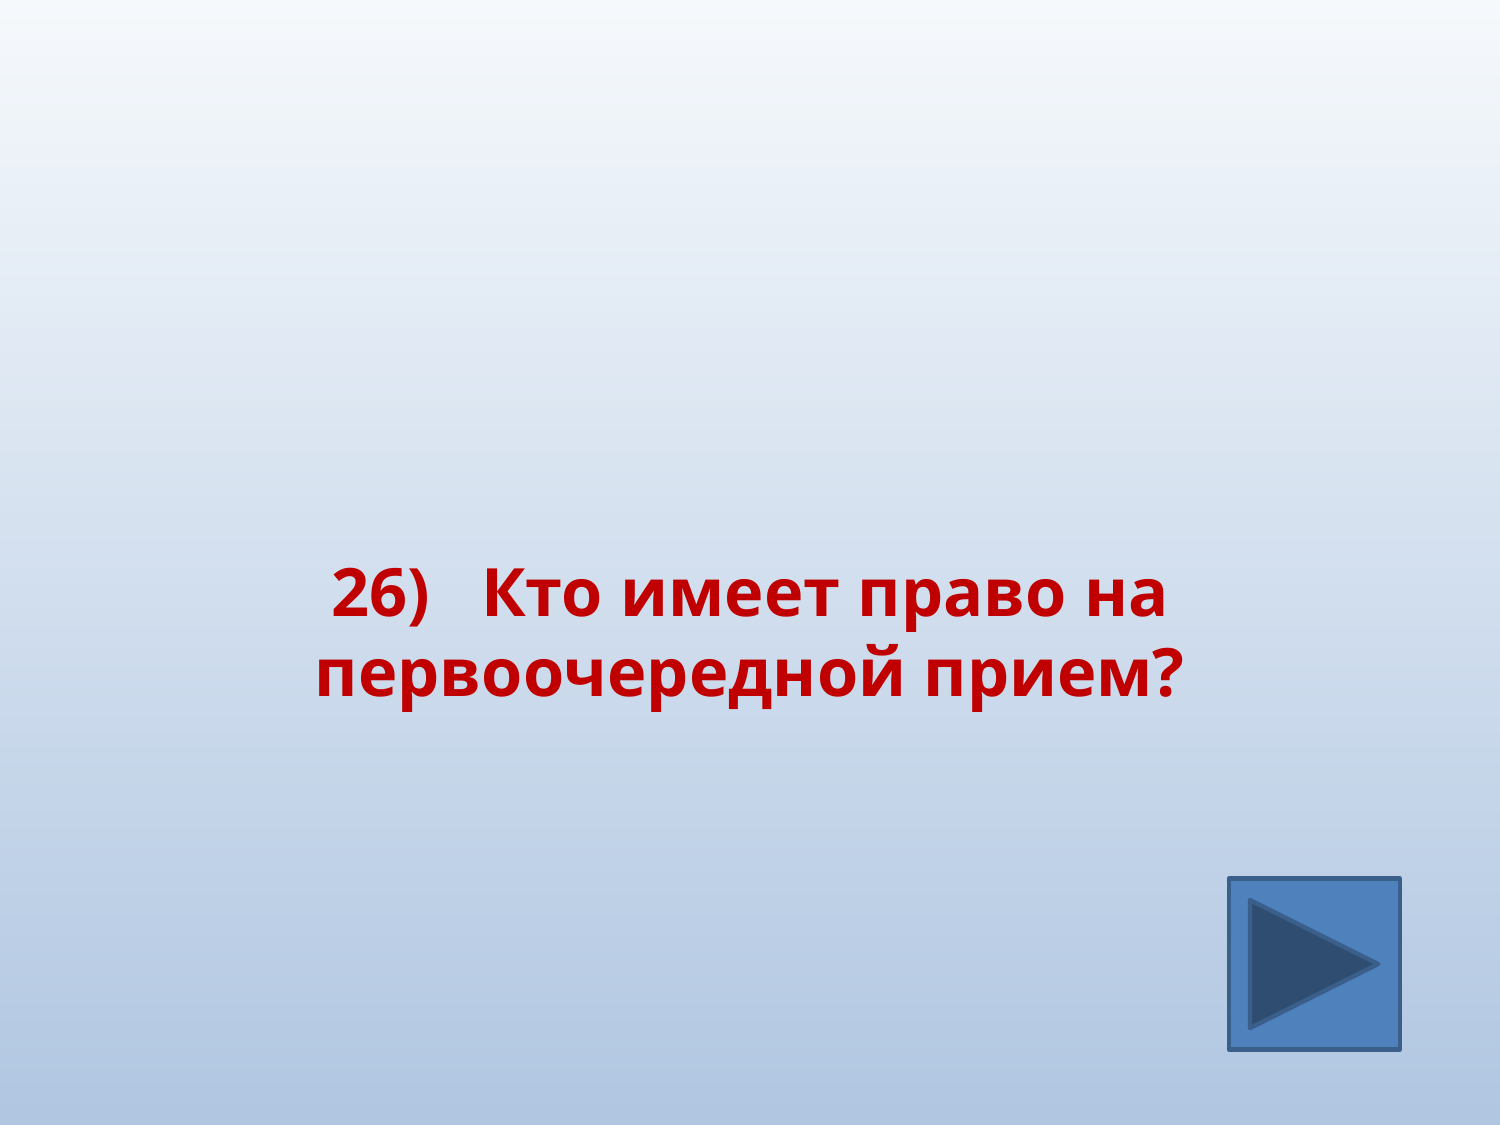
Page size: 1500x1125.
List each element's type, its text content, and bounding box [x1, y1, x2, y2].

text_box [1227, 876, 1402, 1052]
list 26) Кто имеет право на первоочередной прием? [75, 262, 1425, 1005]
